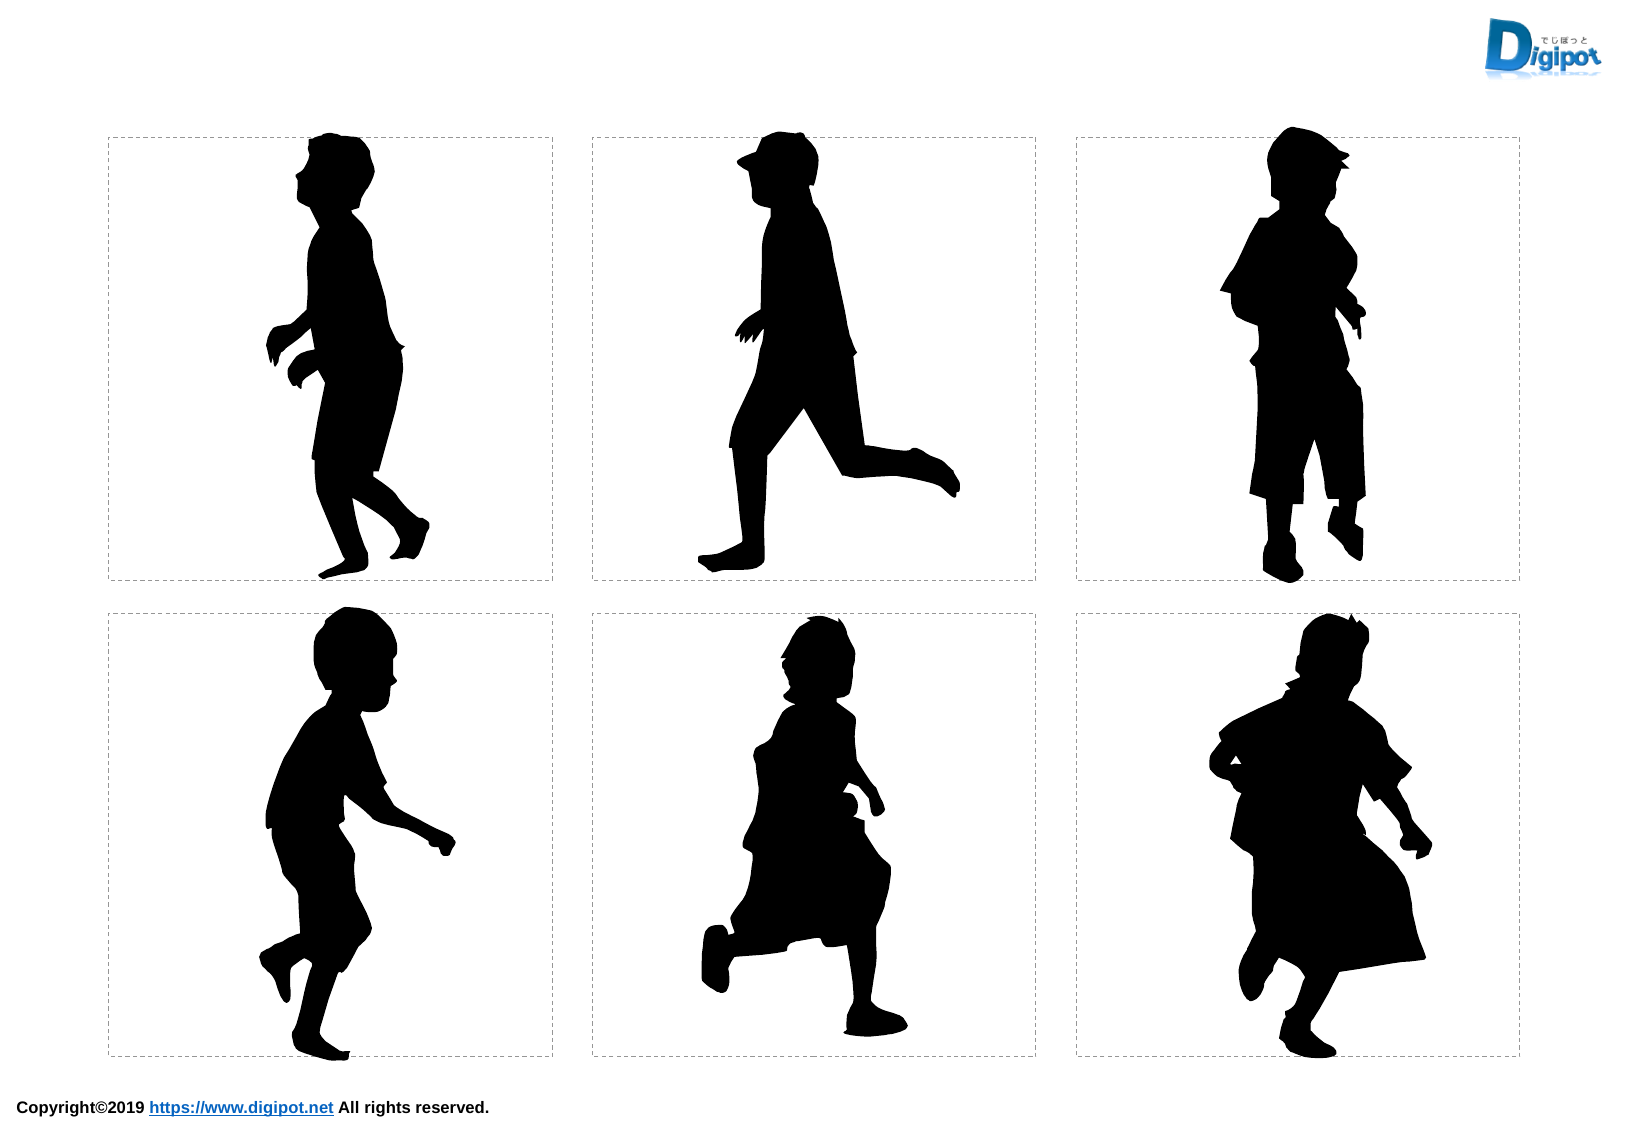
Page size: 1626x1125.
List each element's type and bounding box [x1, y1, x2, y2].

text_box [698, 131, 960, 573]
text_box [265, 132, 430, 580]
text_box [701, 615, 908, 1037]
picture [1485, 18, 1602, 82]
text_box [259, 606, 456, 1061]
text_box [1219, 126, 1366, 583]
text_box [1209, 613, 1433, 1059]
